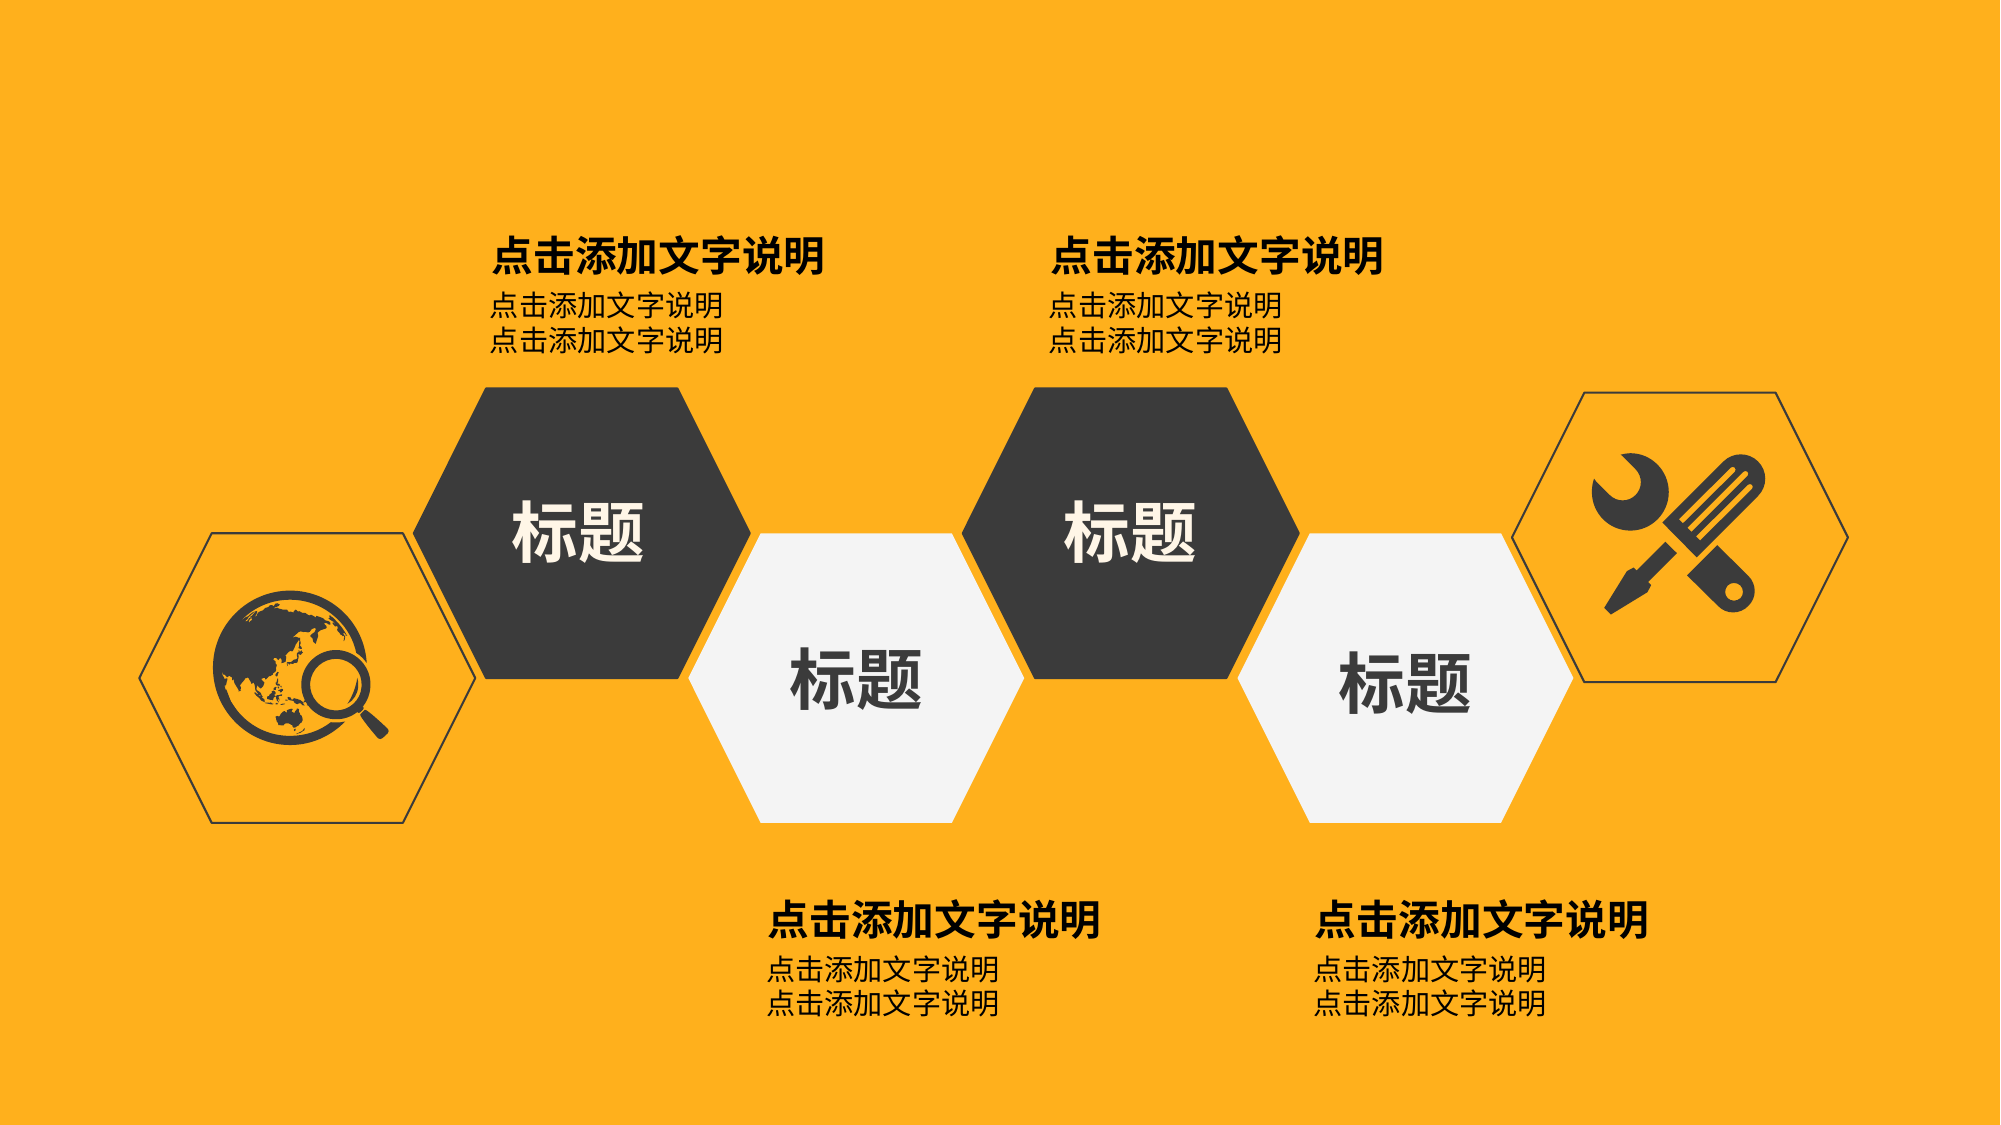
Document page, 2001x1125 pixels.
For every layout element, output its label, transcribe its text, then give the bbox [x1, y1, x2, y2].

text_box 标题 [496, 483, 660, 578]
text_box 点击添加文字说明 [476, 197, 841, 288]
text_box 标题 [774, 630, 939, 725]
text_box 点击添加文字说明 点击添加文字说明 [1034, 279, 1336, 365]
text_box [0, 0, 2000, 1125]
text_box 点击添加文字说明 [752, 861, 1117, 952]
text_box 点击添加文字说明 点击添加文字说明 [751, 943, 1053, 1029]
text_box 标题 [1048, 483, 1212, 578]
text_box 点击添加文字说明 [1300, 861, 1664, 952]
text_box 点击添加文字说明 [1035, 197, 1400, 288]
text_box [413, 388, 750, 679]
text_box [139, 533, 476, 823]
text_box [962, 388, 1299, 679]
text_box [1591, 451, 1768, 615]
text_box 标题 [1323, 634, 1487, 729]
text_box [212, 590, 390, 746]
text_box [688, 533, 1025, 823]
text_box 点击添加文字说明 点击添加文字说明 [1298, 943, 1600, 1029]
text_box 点击添加文字说明 点击添加文字说明 [475, 279, 777, 365]
text_box [1511, 392, 1848, 683]
text_box [1237, 533, 1574, 823]
